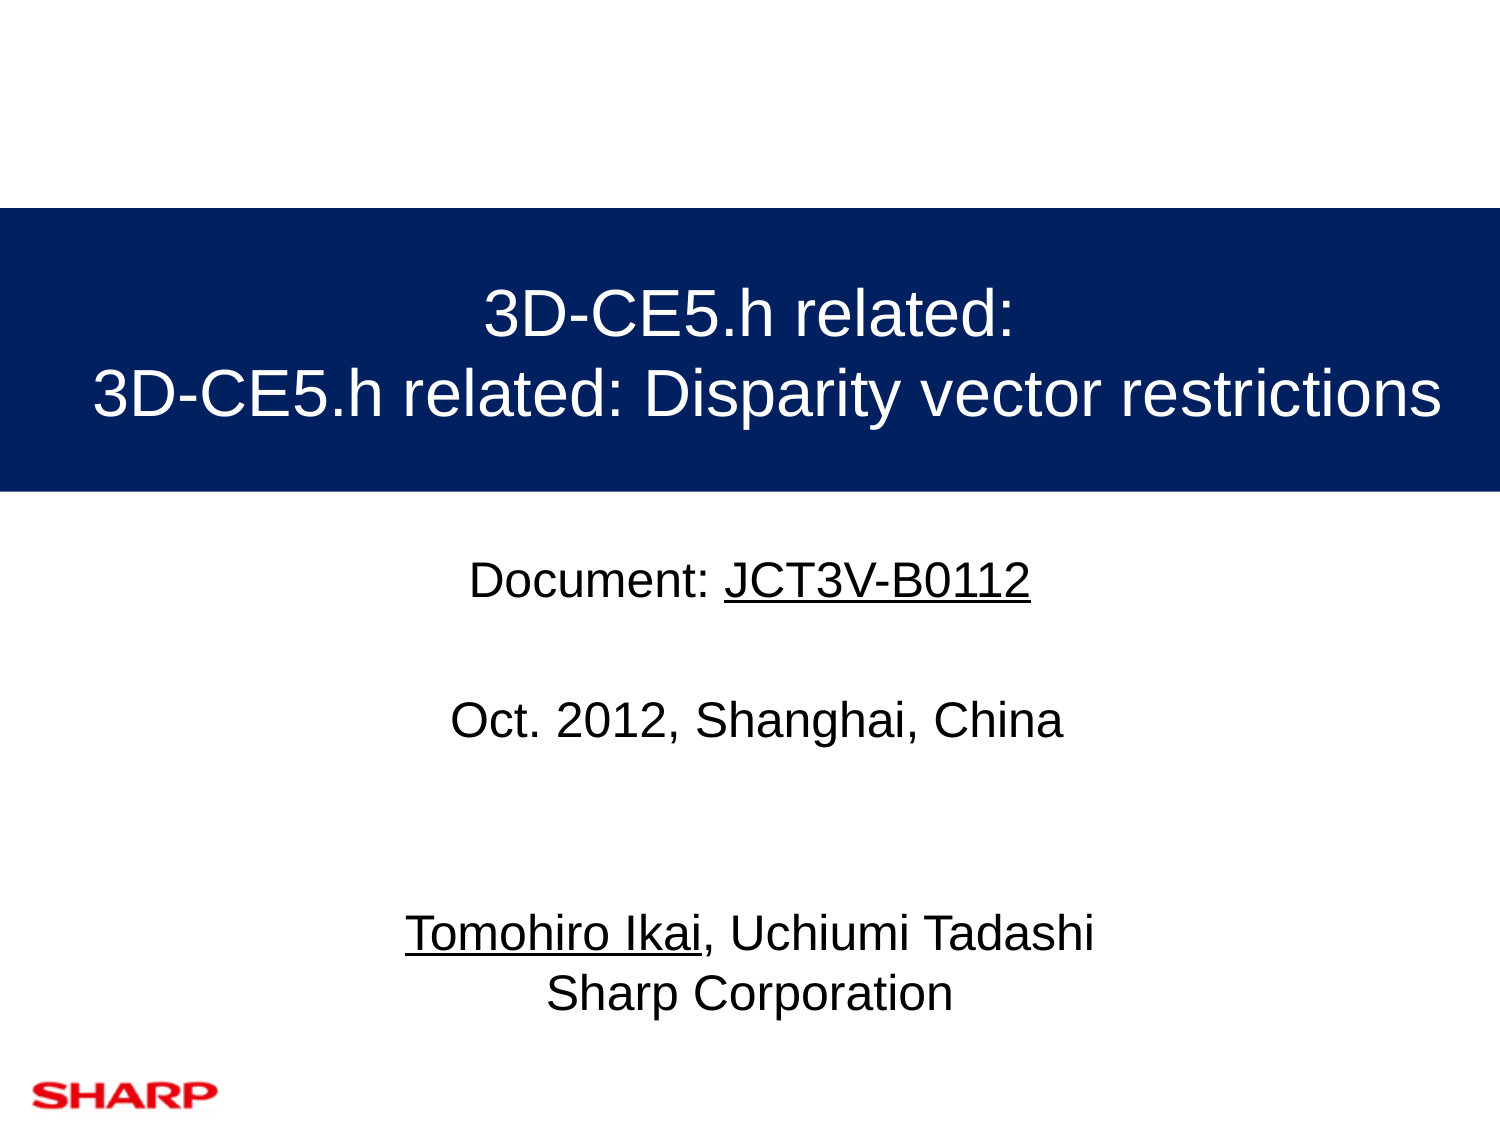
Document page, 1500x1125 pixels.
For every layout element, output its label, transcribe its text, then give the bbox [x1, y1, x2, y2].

title 3D-CE5.h related: 3D-CE5.h related: Disparity vector restrictions [0, 207, 1500, 492]
subtitle Document: JCT3V-B0112 Oct. 2012, Shanghai, China [224, 539, 1276, 832]
text_box Tomohiro Ikai, Uchiumi Tadashi Sharp Corporation [360, 893, 1140, 1028]
picture [0, 1068, 1500, 1125]
